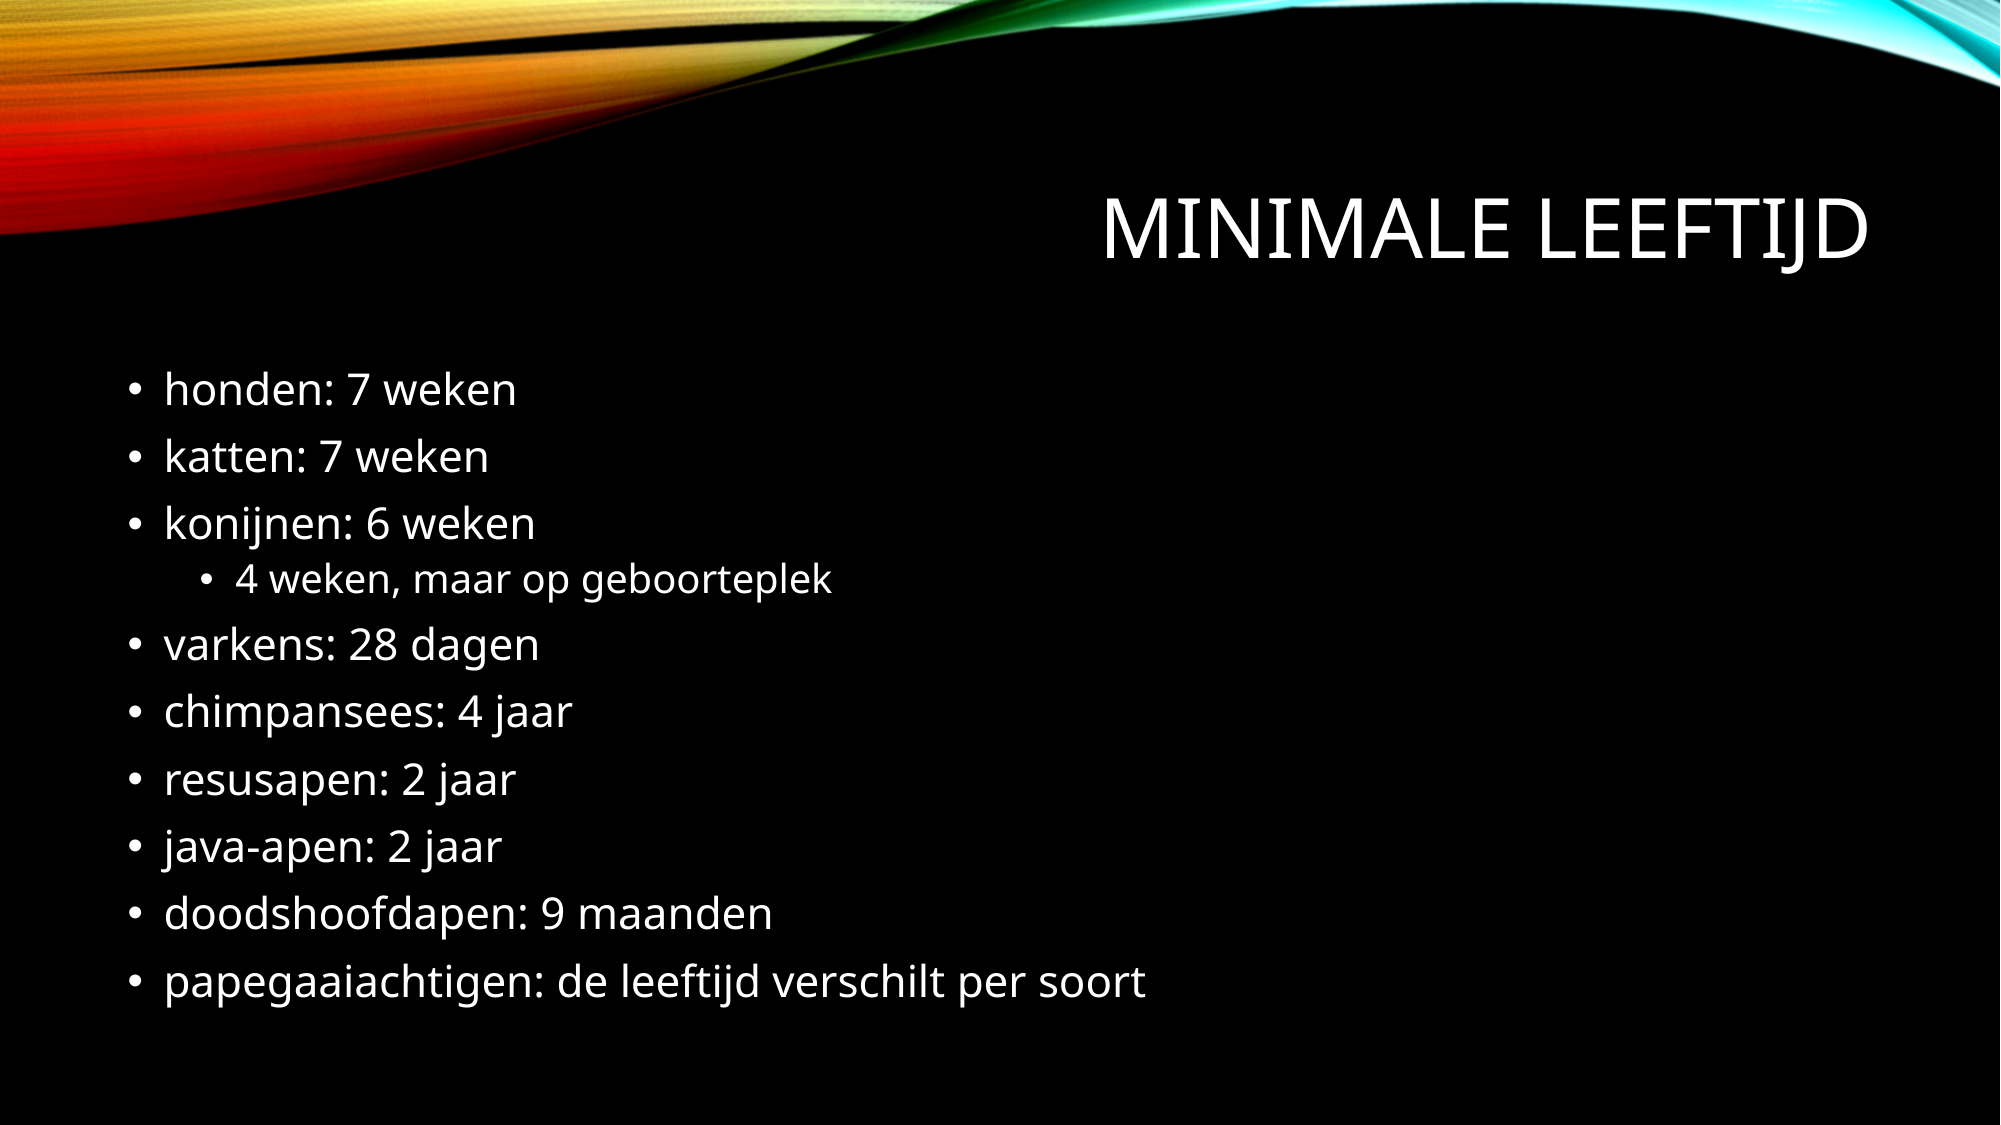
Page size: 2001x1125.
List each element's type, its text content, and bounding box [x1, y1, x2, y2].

title minimale Leeftijd [474, 125, 1888, 338]
list honden: 7 weken katten: 7 weken konijnen: 6 weken 4 weken, maar op geboorteplek varkens: 28 dagen chimpansees: 4 jaar resusapen: 2 jaar java-apen: 2 jaar doodshoofdapen: 9 maanden papegaaiachtigen: de leeftijd verschilt per soort [112, 360, 1888, 1021]
picture [0, 0, 2000, 237]
